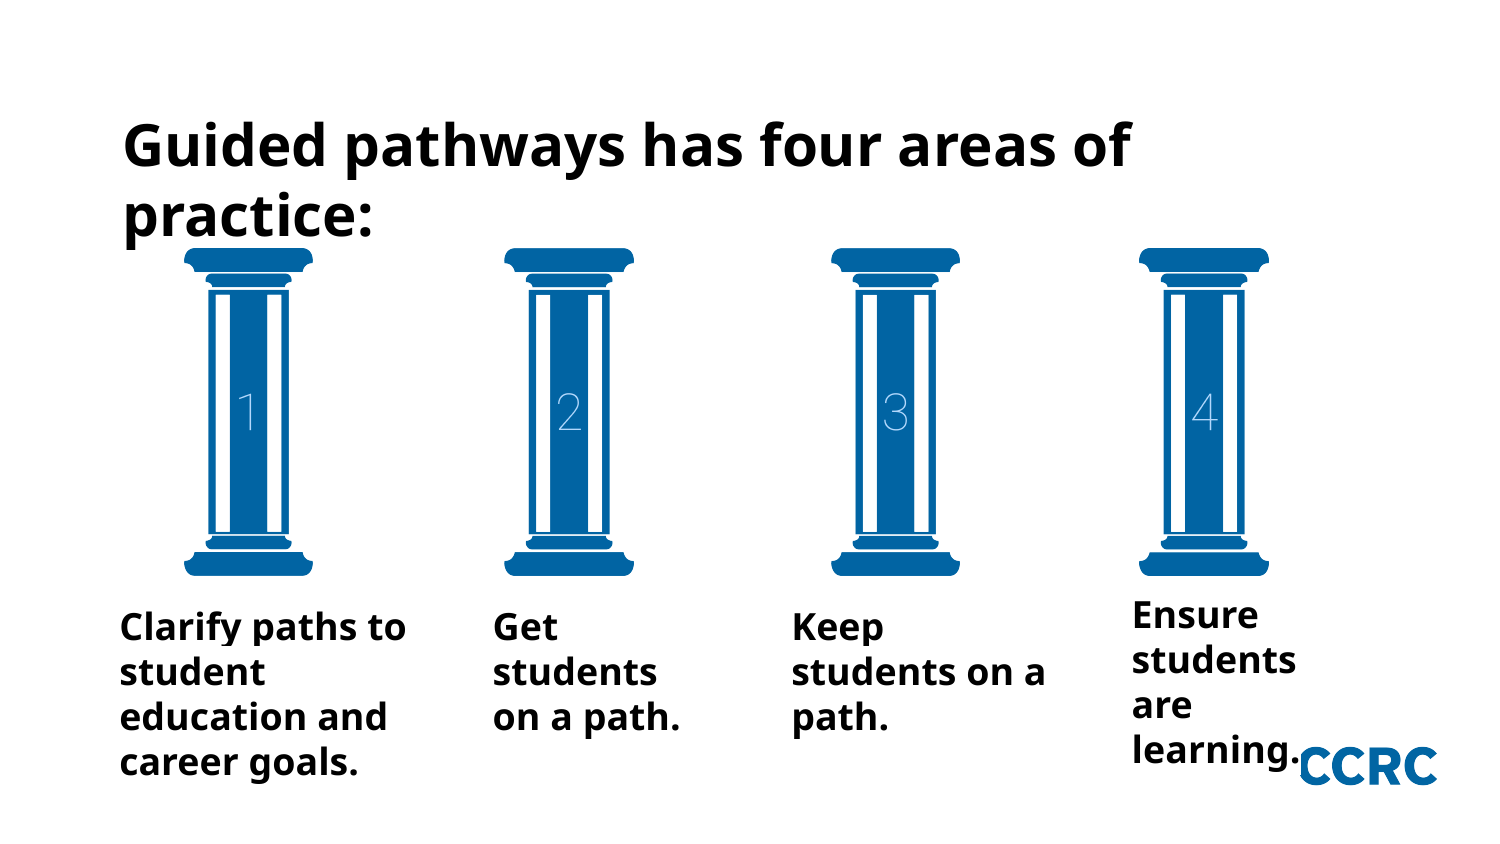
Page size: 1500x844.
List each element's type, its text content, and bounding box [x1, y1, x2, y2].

text_box Keep students on a path. [776, 588, 1064, 754]
text_box Get students on a path. [477, 588, 724, 754]
picture [1295, 740, 1440, 792]
title Guided pathways has four areas of practice: [107, 93, 1390, 234]
text_box Clarify paths to student education and career goals. [104, 588, 470, 799]
picture [830, 248, 960, 577]
picture [184, 248, 314, 577]
text_box Ensure students are learning. [1116, 576, 1376, 786]
picture [1139, 248, 1269, 577]
picture [504, 248, 634, 577]
